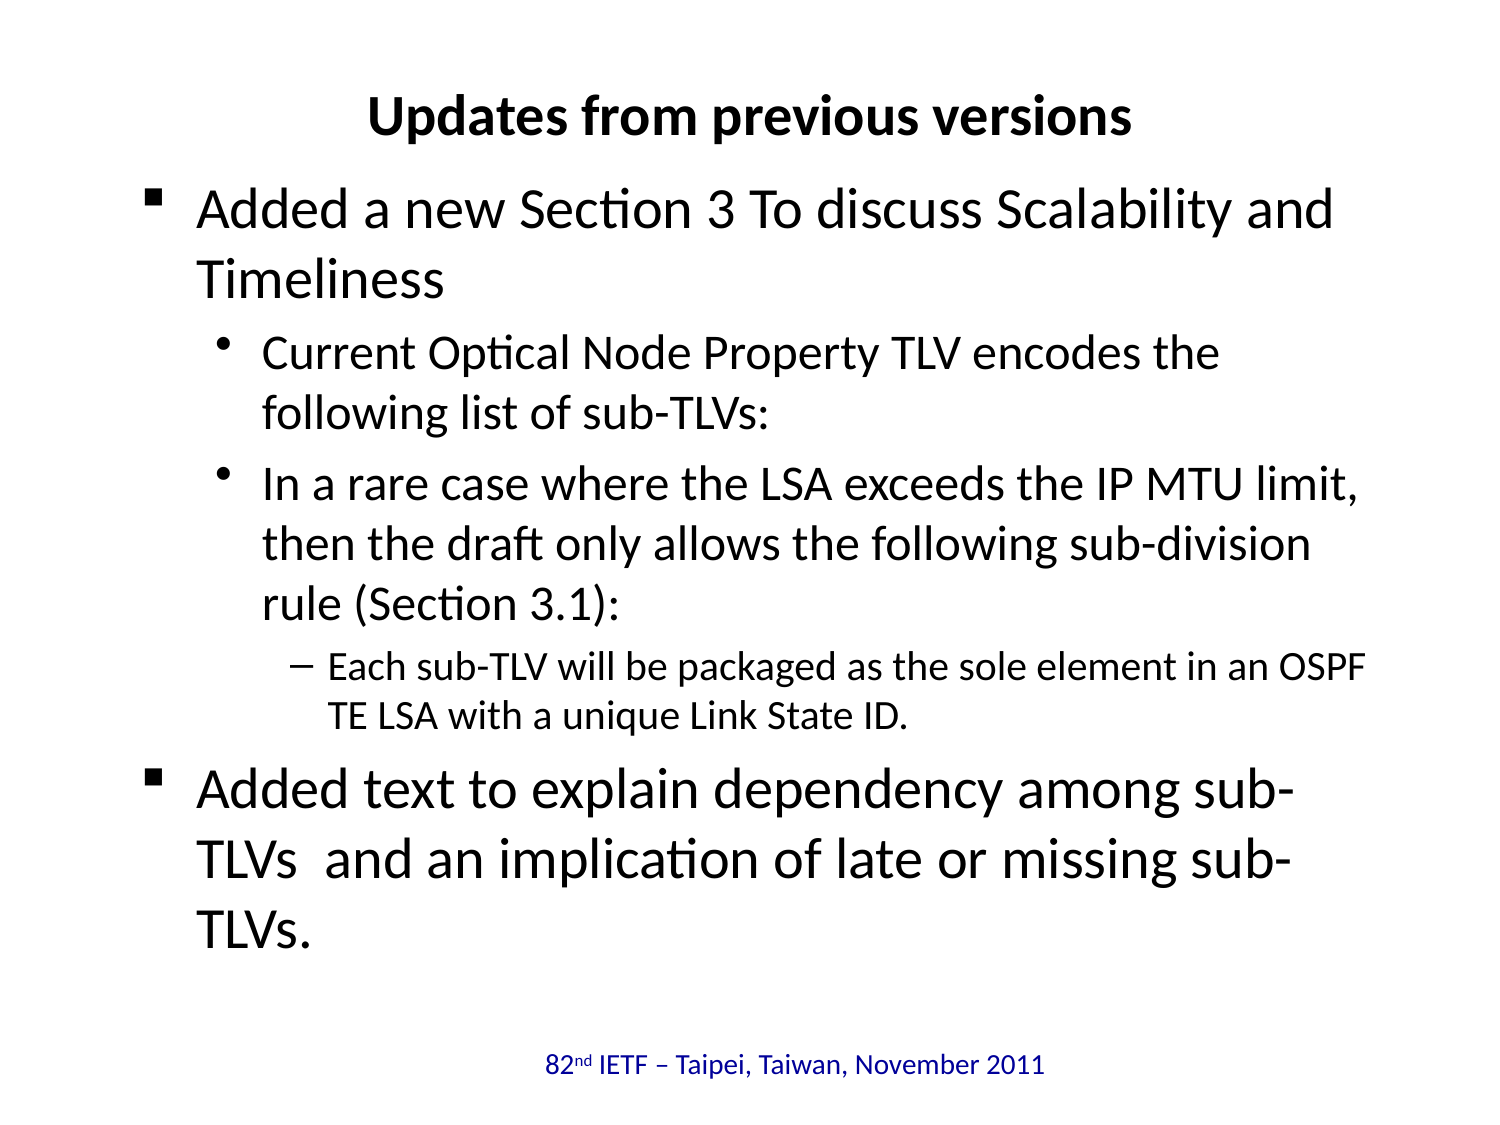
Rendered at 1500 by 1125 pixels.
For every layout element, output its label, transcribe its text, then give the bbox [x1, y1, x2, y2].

list Added a new Section 3 To discuss Scalability and Timeliness Current Optical Node Property TLV encodes the following list of sub-TLVs: In a rare case where the LSA exceeds the IP MTU limit, then the draft only allows the following sub-division rule (Section 3.1): Each sub-TLV will be packaged as the sole element in an OSPF TE LSA with a unique Link State ID. Added text to explain dependency among sub-TLVs and an implication of late or missing sub-TLVs. [124, 162, 1401, 1038]
title Updates from previous versions [112, 62, 1388, 163]
text_box [149, 374, 1425, 1050]
